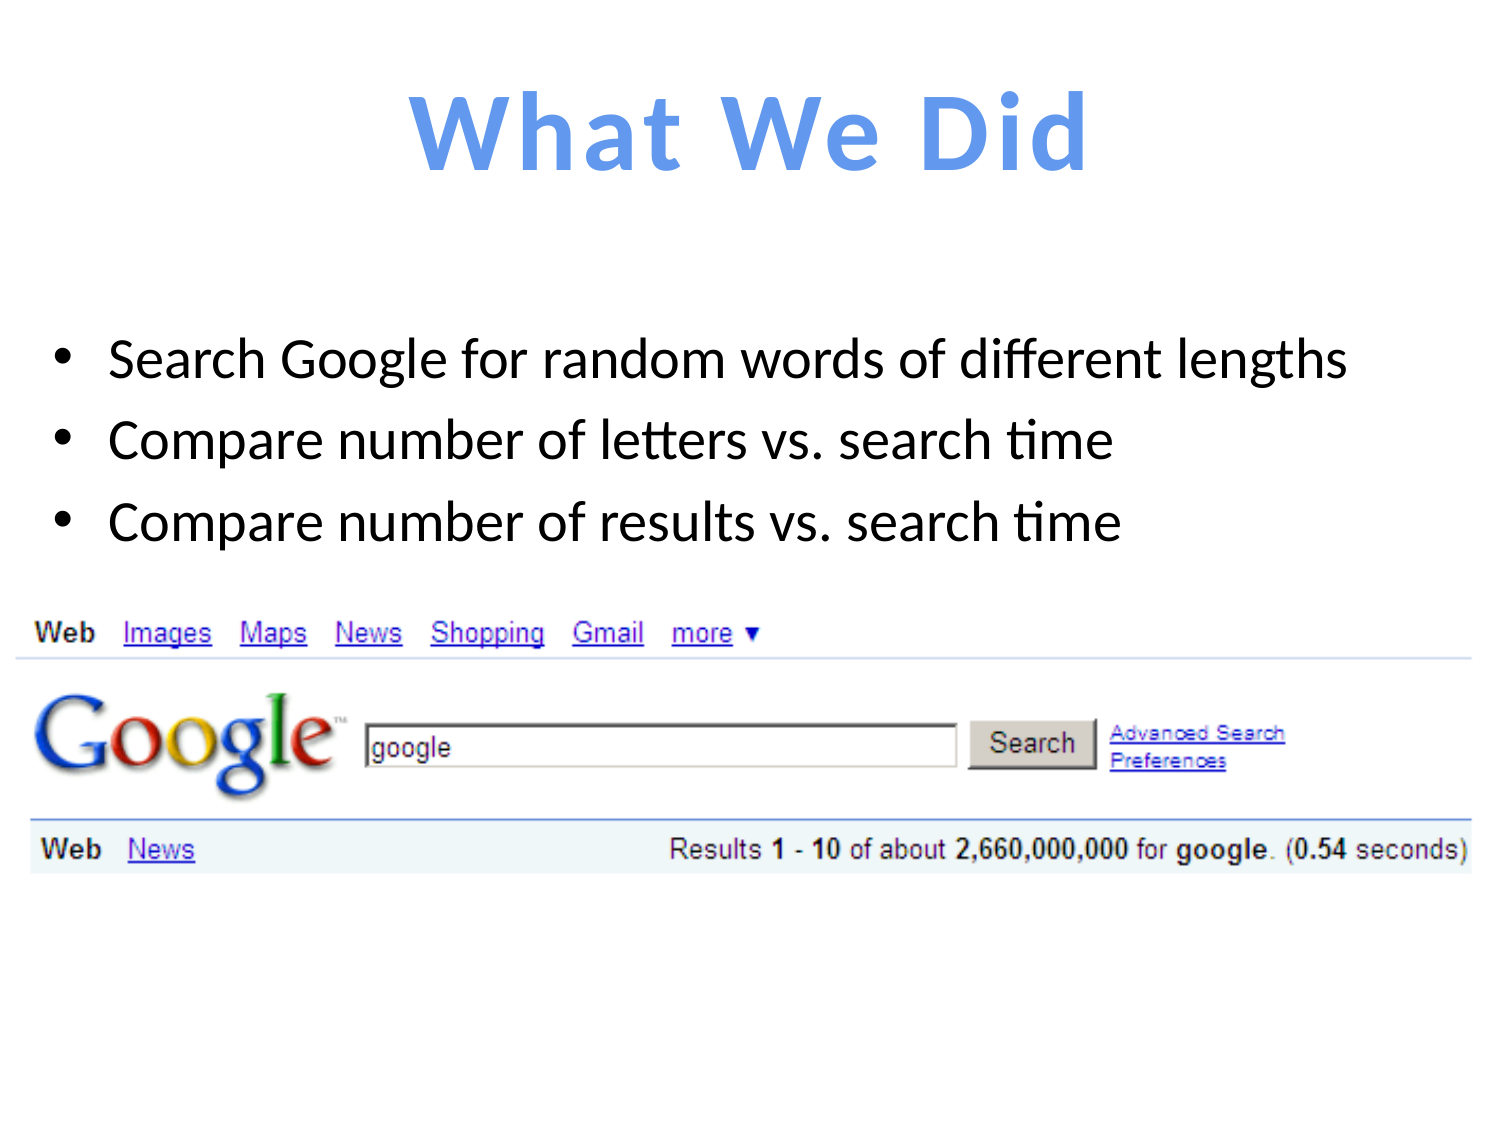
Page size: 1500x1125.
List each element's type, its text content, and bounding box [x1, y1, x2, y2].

picture [13, 611, 1487, 887]
text_box What We Did [393, 49, 1107, 200]
list Search Google for random words of different lengths Compare number of letters vs. search time Compare number of results vs. search time [37, 312, 1500, 1055]
